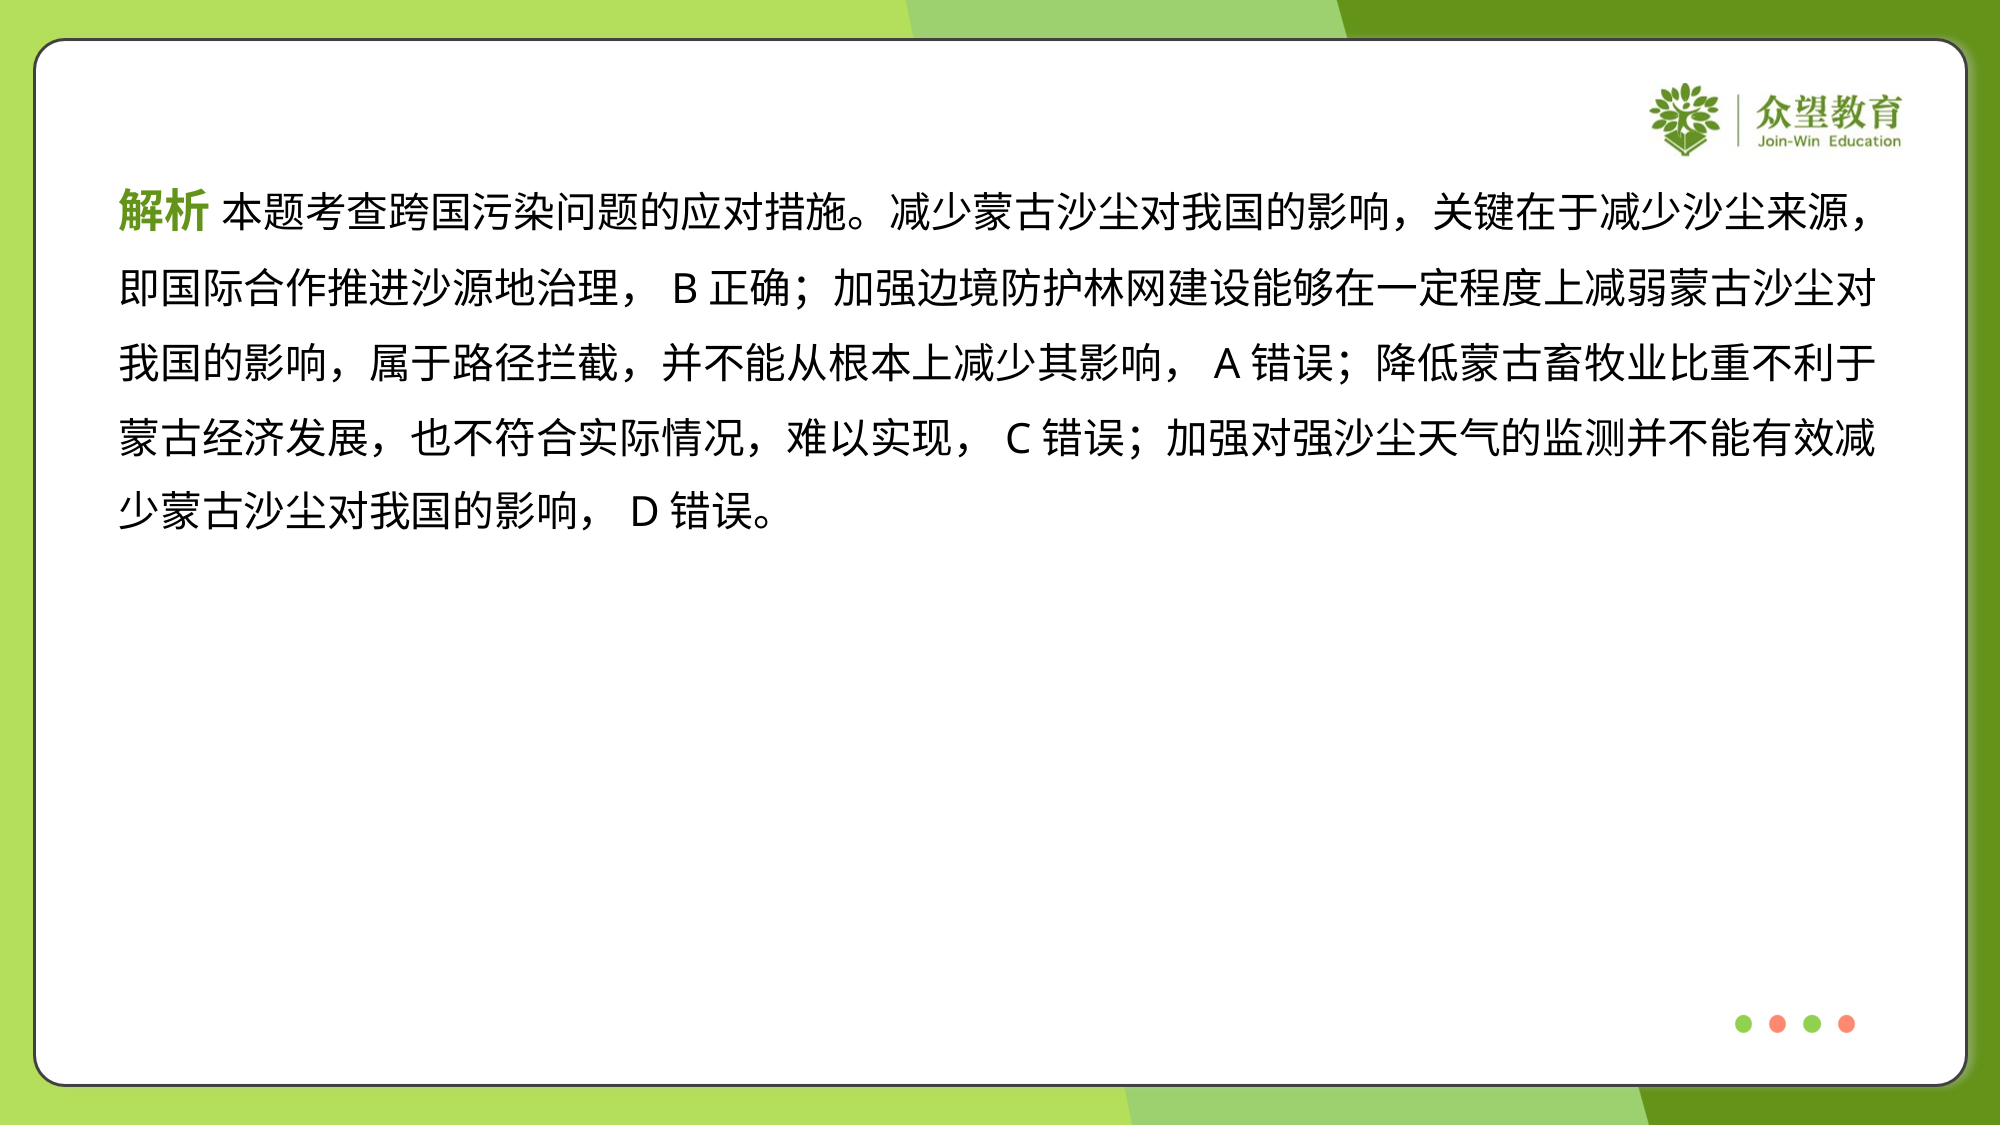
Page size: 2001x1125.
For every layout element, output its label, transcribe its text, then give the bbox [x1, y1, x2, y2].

picture [0, 0, 2000, 1125]
text_box 解析 本题考查跨国污染问题的应对措施。减少蒙古沙尘对我国的影响，关键在于减少沙尘来源， 即国际合作推进沙源地治理，B正确；加强边境防护林网建设能够在一定程度上减弱蒙古沙尘对 我国的影响，属于路径拦截，并不能从根本上减少其影响，A错误；降低蒙古畜牧业比重不利于 蒙古经济发展，也不符合实际情况，难以实现，C错误；加强对强沙尘天气的监测并不能有效减 少蒙古沙尘对我国的影响，D错误。 [118, 159, 1883, 527]
